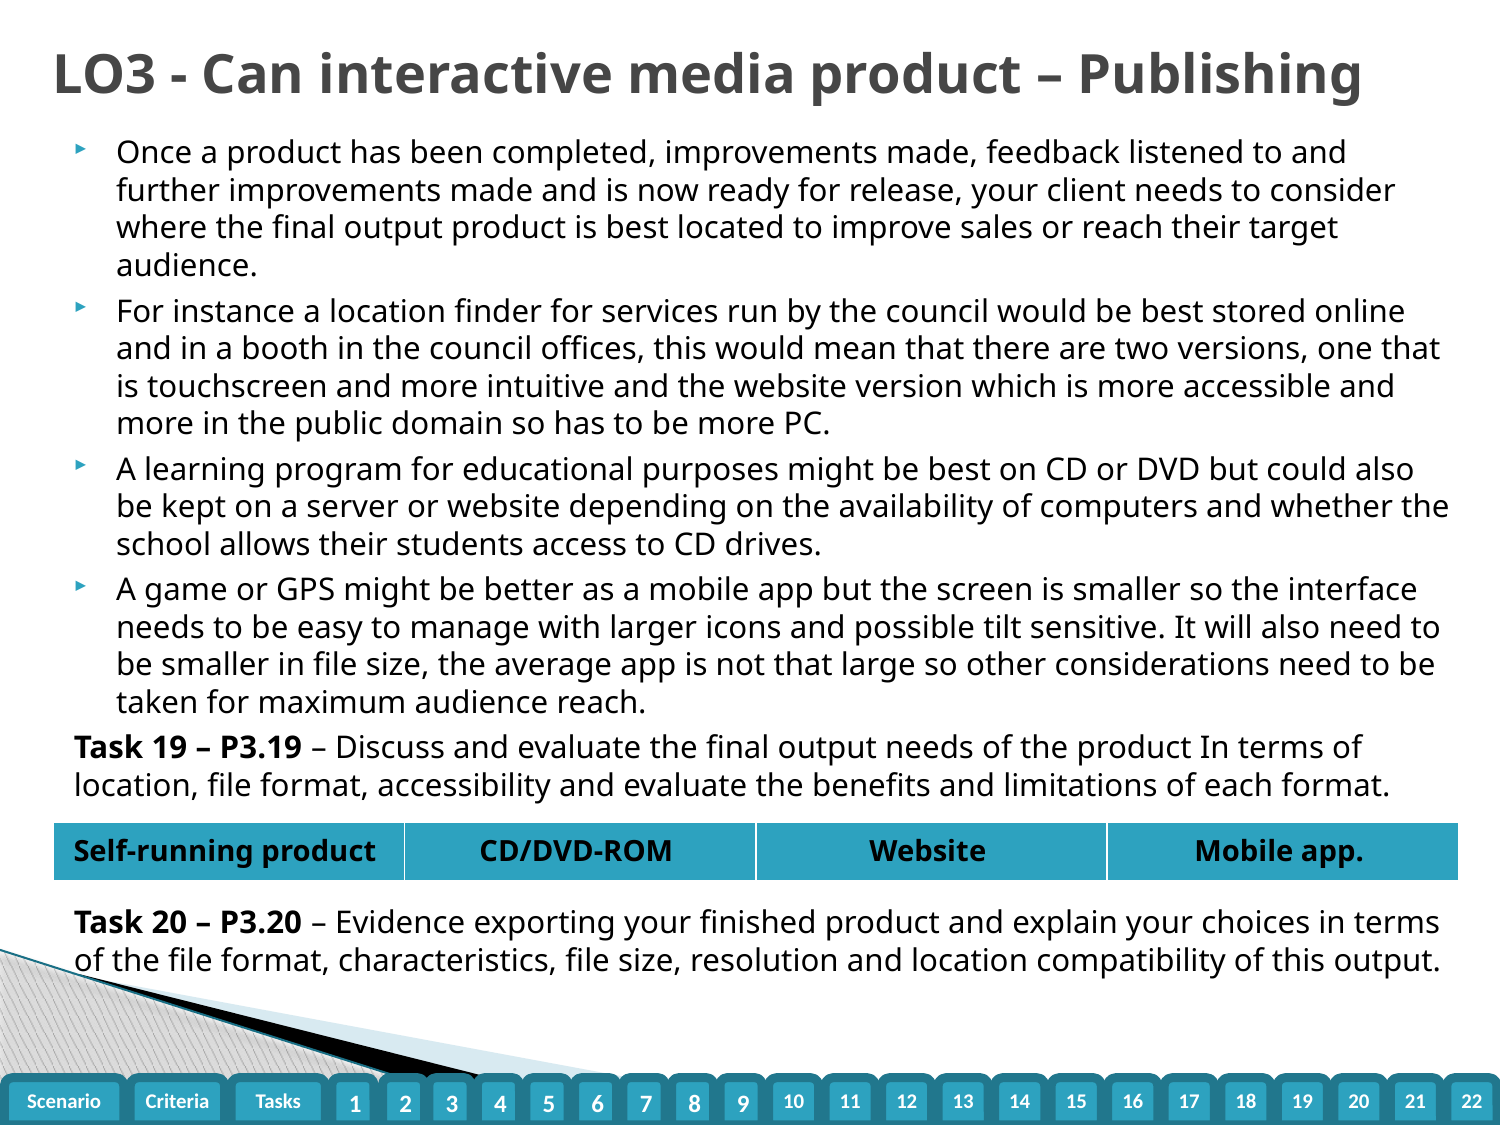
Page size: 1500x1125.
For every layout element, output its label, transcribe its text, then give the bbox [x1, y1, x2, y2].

table_header Self-running product [54, 823, 404, 880]
list Once a product has been completed, improvements made, feedback listened to and further improvements made and is now ready for release, your client needs to consider where the final output product is best located to improve sales or reach their target audience. For instance a location finder for services run by the council would be best stored online and in a booth in the council offices, this would mean that there are two versions, one that is touchscreen and more intuitive and the website version which is more accessible and more in the public domain so has to be more PC. A learning program for educational purposes might be best on CD or DVD but could also be kept on a server or website depending on the availability of computers and whether the school allows their students access to CD drives. A game or GPS might be better as a mobile app but the screen is smaller so the interface needs to be easy to manage with larger icons and possible tilt sensitive. It will also need to be smaller in file size, the average app is not that large so other considerations need to be taken for maximum audience reach. Task 19 – P3.19 – Discuss and evaluate the final output needs of the product In terms of location, file format, accessibility and evaluate the benefits and limitations of each format. Task 20 – P3.20 – Evidence exporting your finished product and explain your choices in terms of the file format, characteristics, file size, resolution and location compatibility of this output. [41, 126, 1471, 1071]
table_header Website [757, 823, 1106, 880]
table_header CD/DVD-ROM [405, 823, 755, 880]
table_header Mobile app. [1108, 823, 1458, 880]
title LO3 - Can interactive media product – Publishing [37, 19, 1471, 126]
